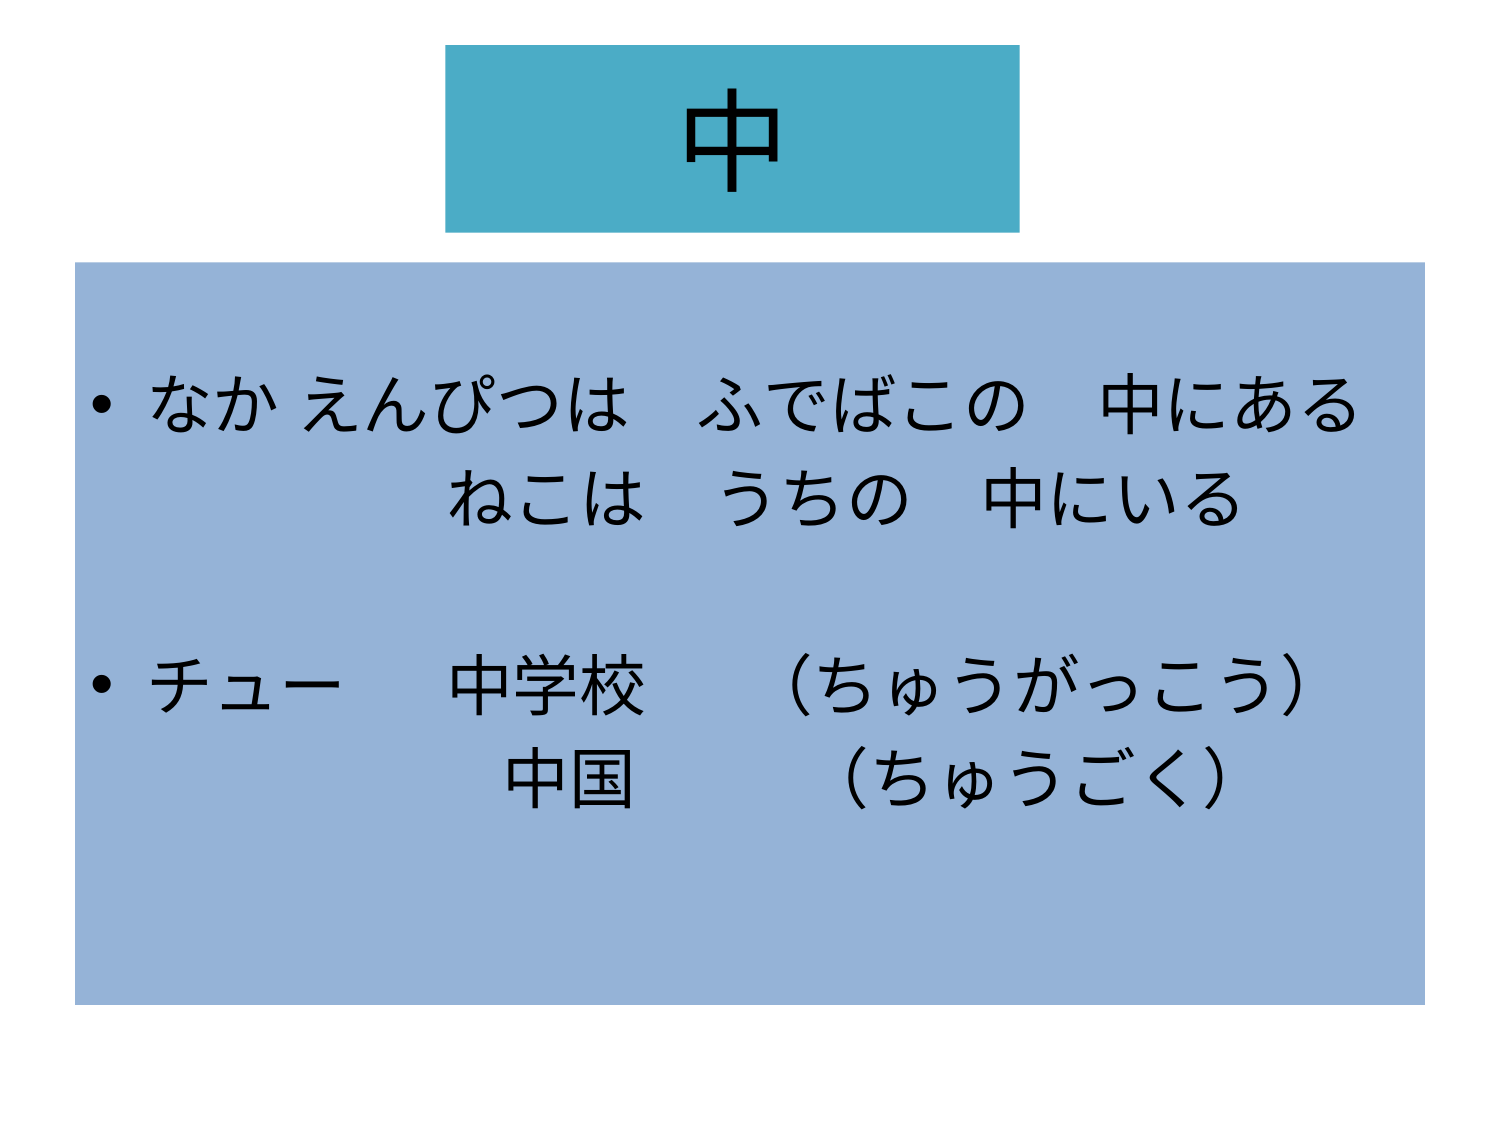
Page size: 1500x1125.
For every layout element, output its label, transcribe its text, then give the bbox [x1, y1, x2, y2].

list なか えんぴつは ふでばこの 中にある ねこは うちの 中にいる チュー 中学校 （ちゅうがっこう） 中国 （ちゅうごく） [75, 262, 1425, 1005]
title 中 [445, 45, 1020, 233]
